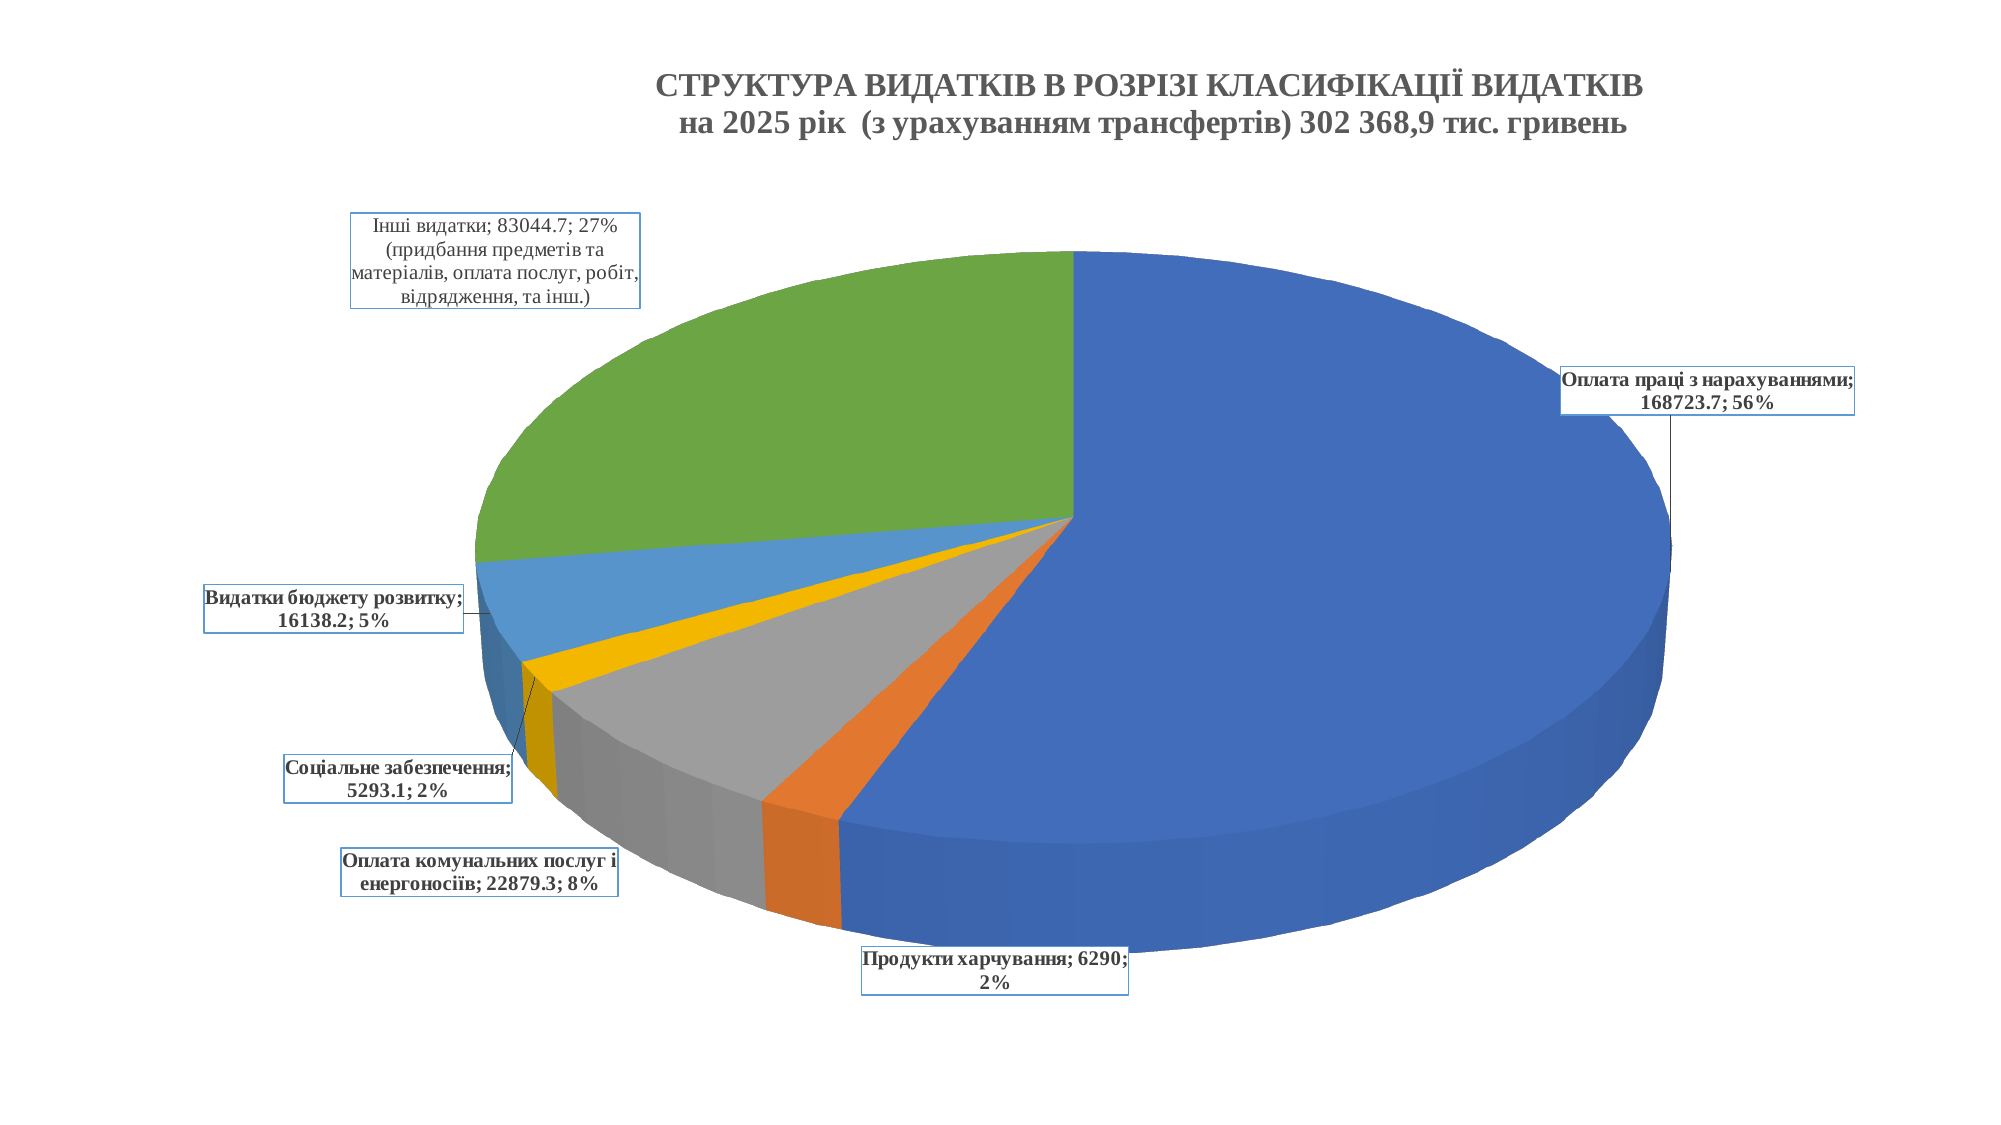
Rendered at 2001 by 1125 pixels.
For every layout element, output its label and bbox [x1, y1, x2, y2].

chart [129, 55, 2000, 1007]
